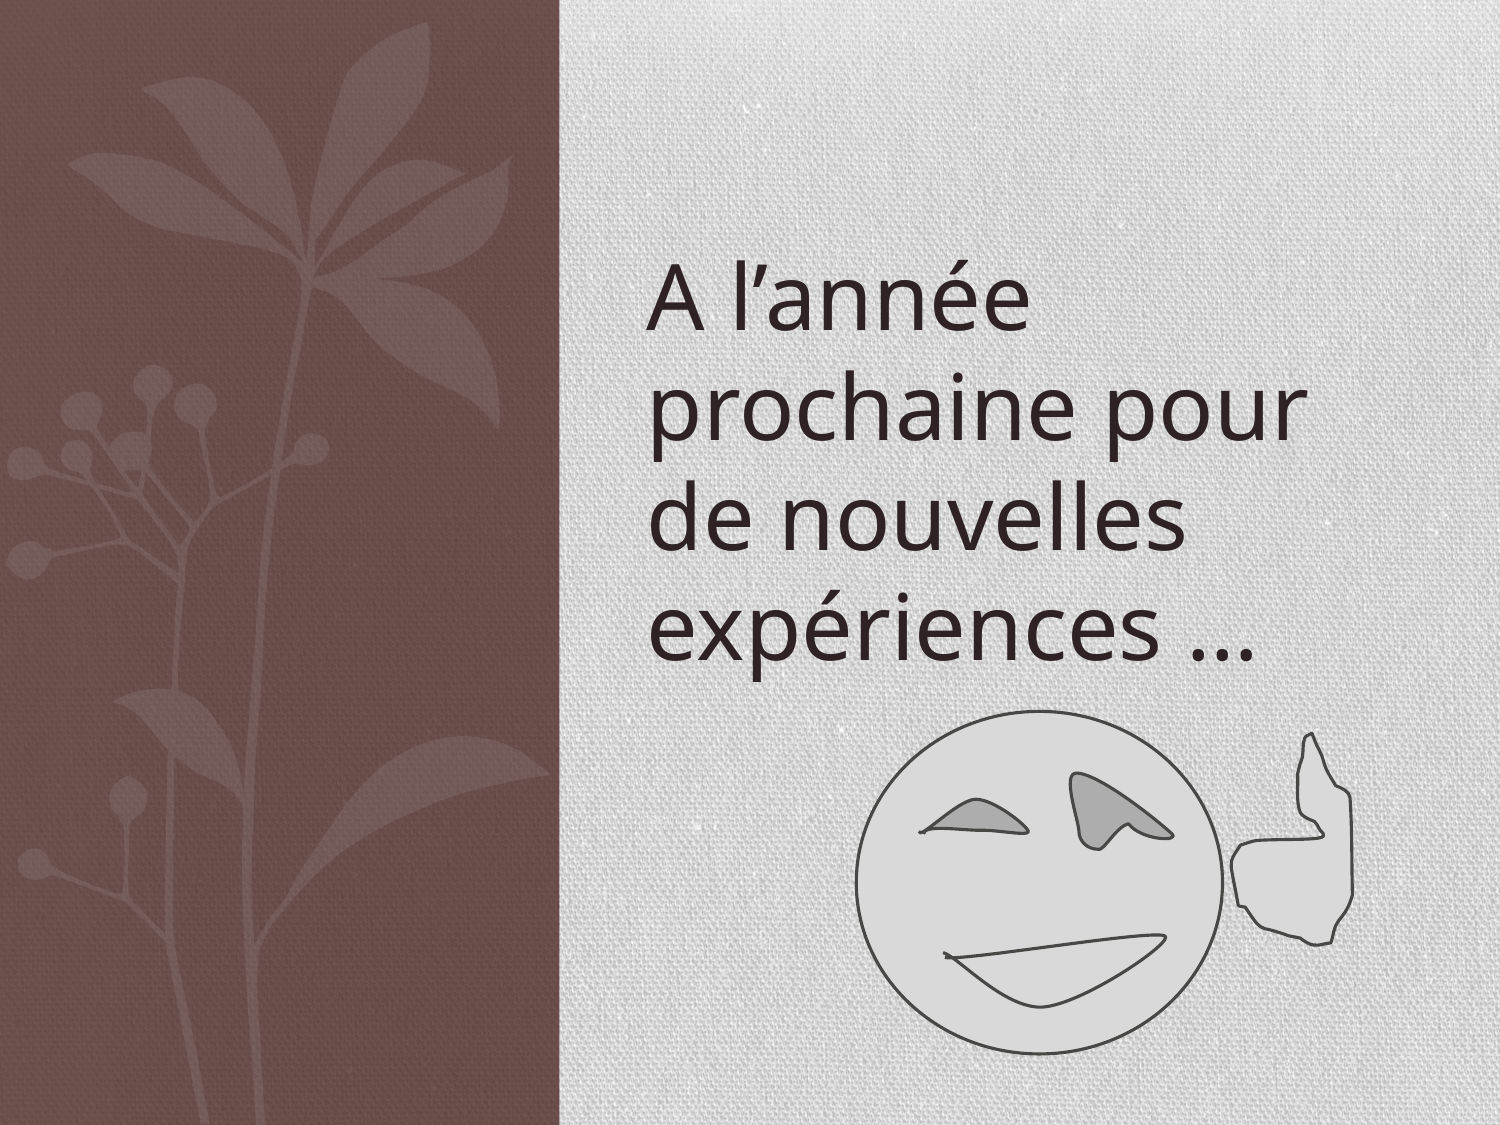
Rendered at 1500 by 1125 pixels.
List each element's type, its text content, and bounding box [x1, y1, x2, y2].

text_box [1229, 731, 1354, 947]
text_box [854, 709, 1225, 1056]
text_box A l’année prochaine pour de nouvelles expériences … [631, 231, 1447, 687]
